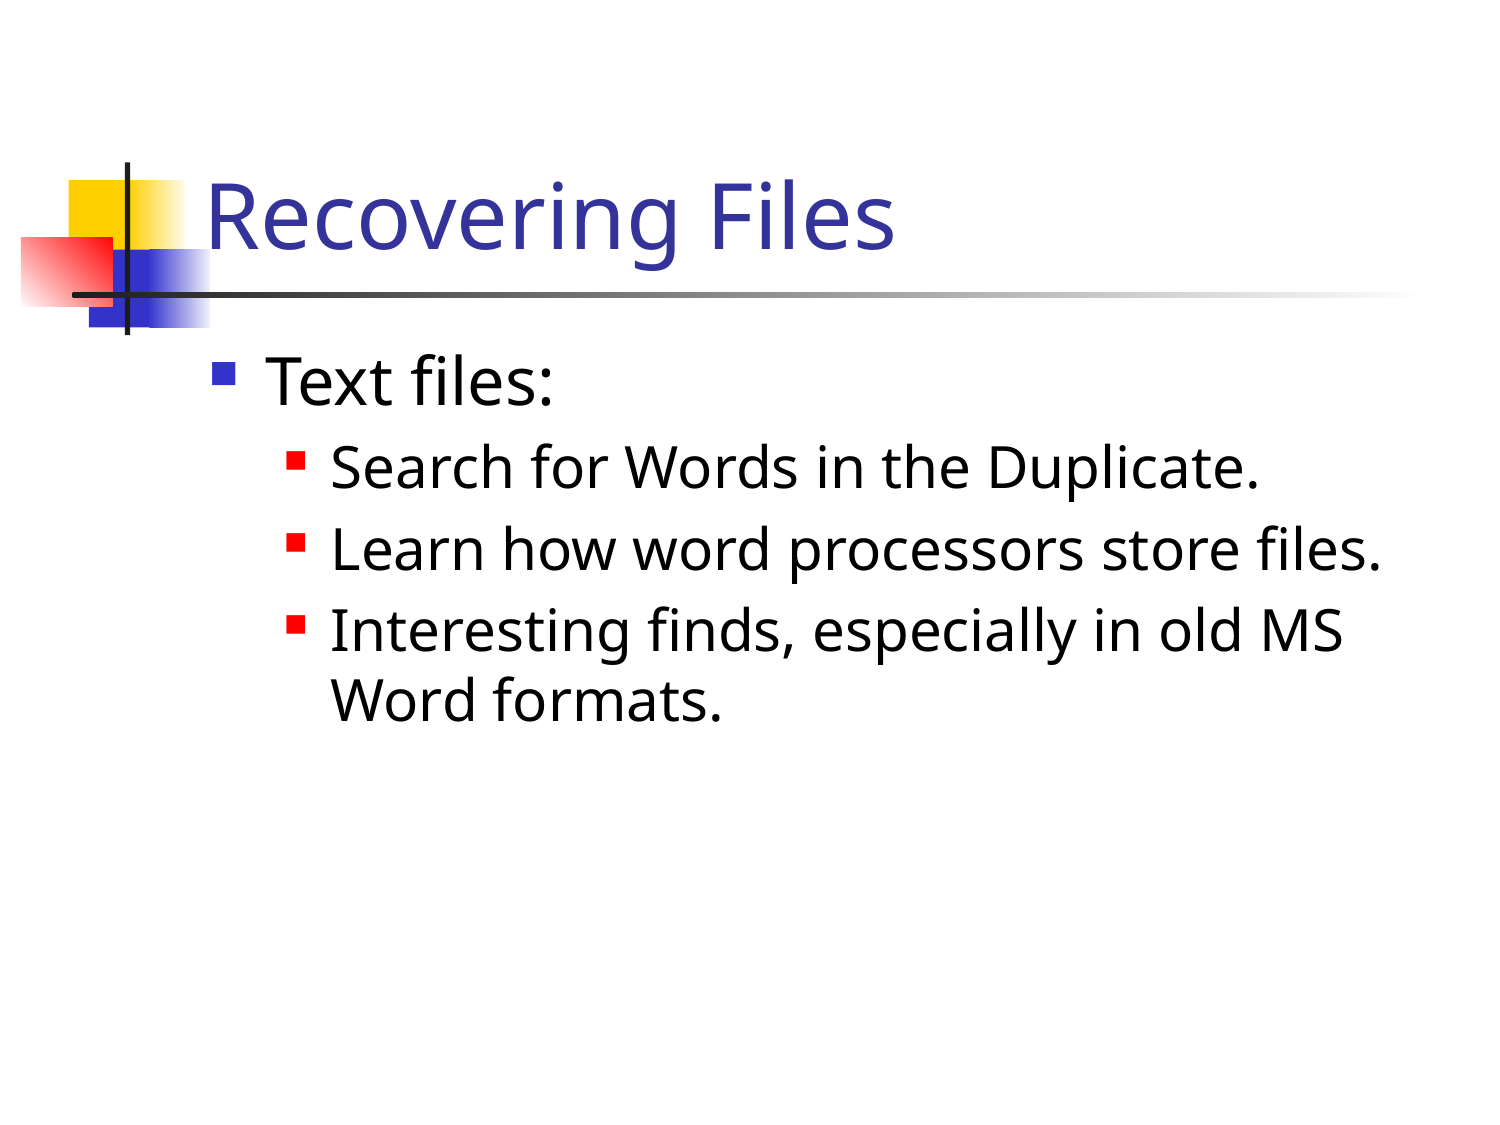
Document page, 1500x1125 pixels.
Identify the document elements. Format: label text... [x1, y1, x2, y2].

list Text files: Search for Words in the Duplicate. Learn how word processors store files. Interesting finds, especially in old MS Word formats. [193, 330, 1470, 1007]
title Recovering Files [188, 34, 1468, 276]
